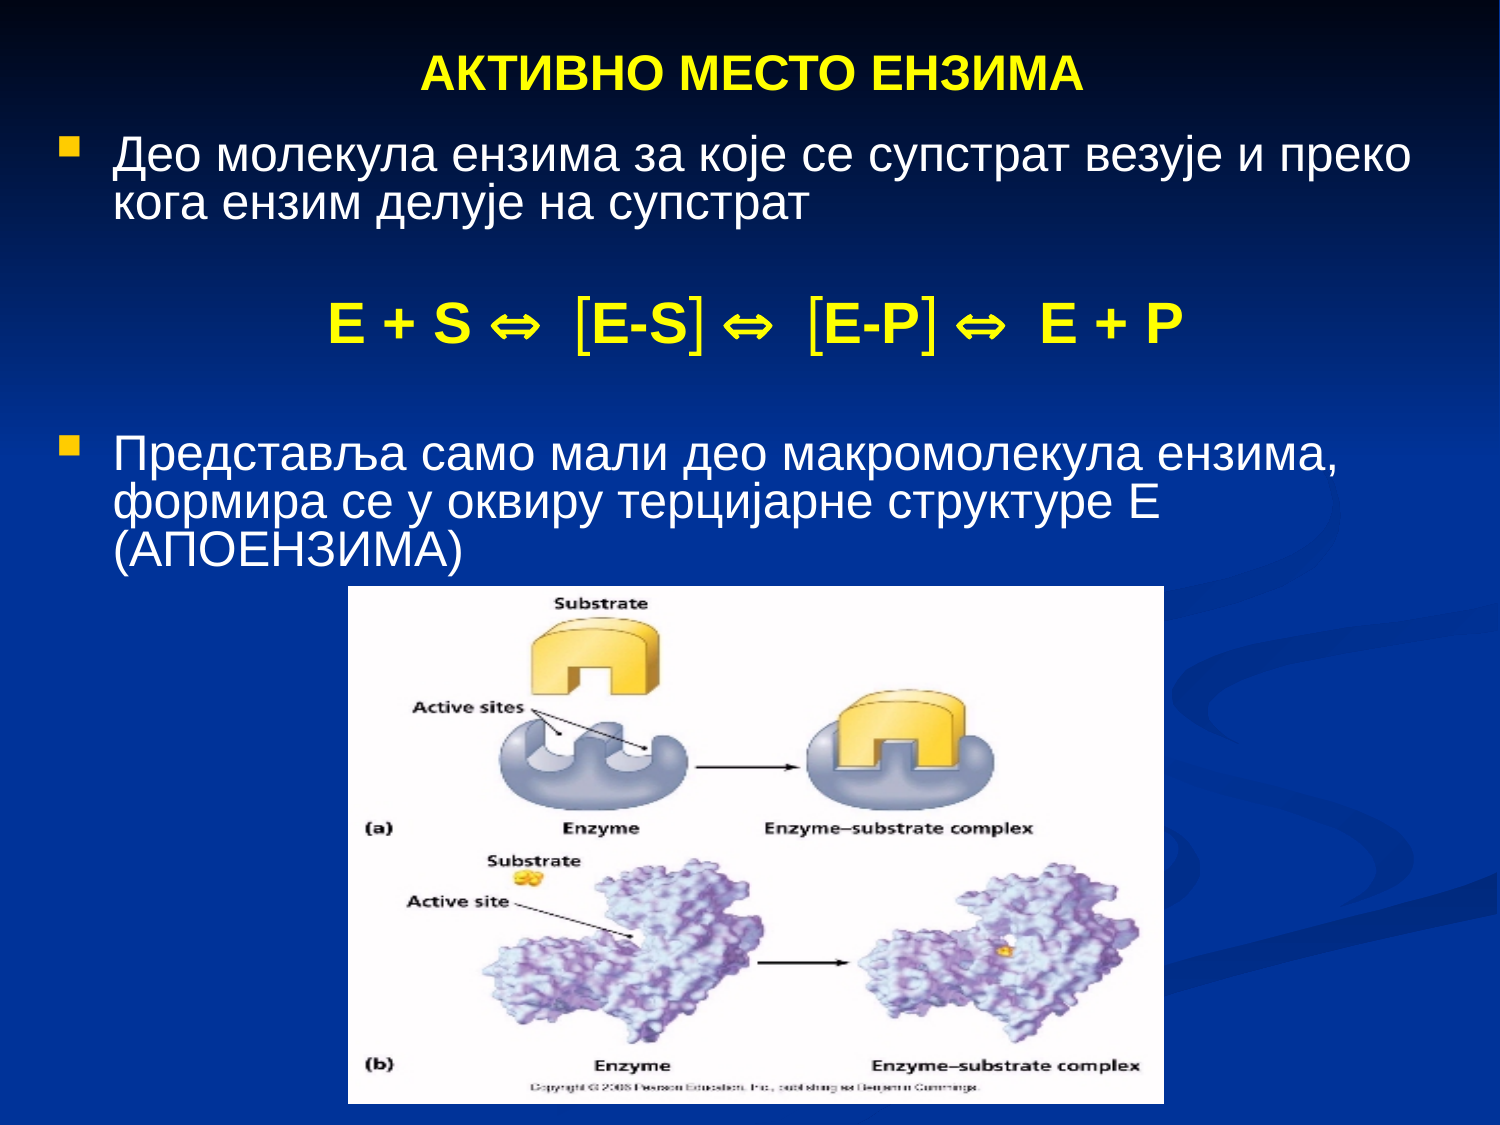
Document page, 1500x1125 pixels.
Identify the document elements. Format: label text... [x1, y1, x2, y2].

text_box [137, 0, 1397, 137]
picture [348, 585, 1164, 1104]
list Део молекула ензима за које се супстрат везује и преко кога ензим делује на супстрат E + S  E-S  E-P  Е + P Представља само мали део макромолекула ензима, формира се у оквиру терцијaрне структуре Е (АПОЕНЗИМА) [40, 125, 1471, 586]
